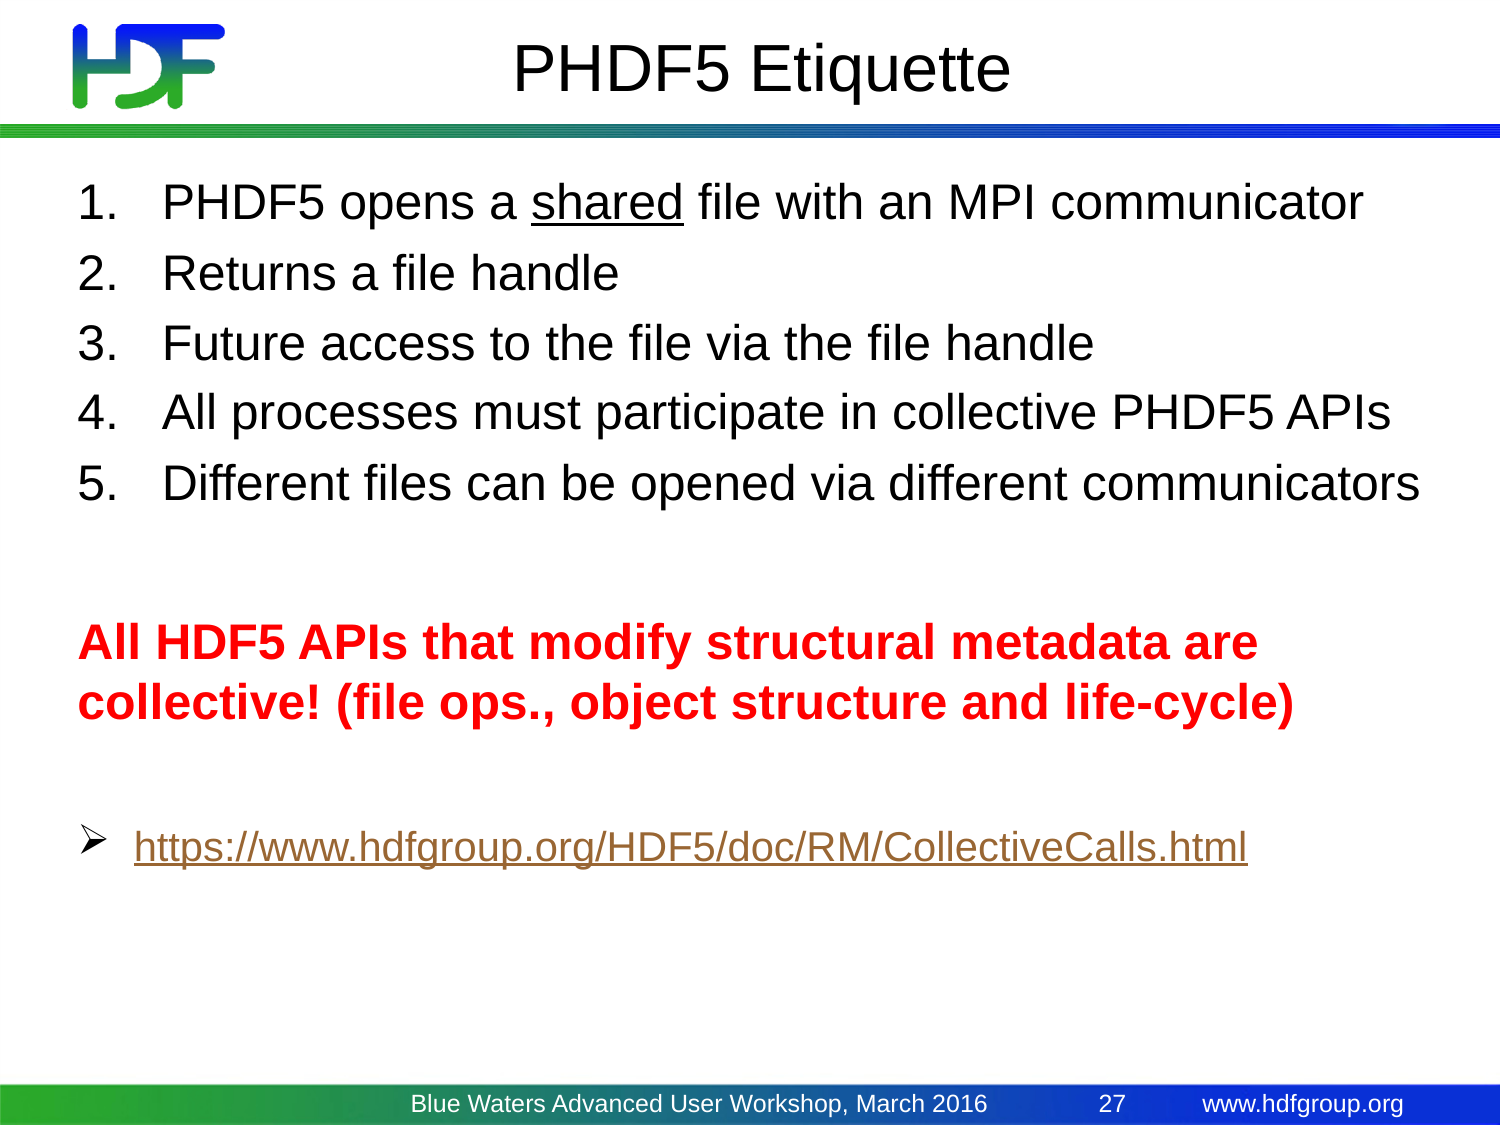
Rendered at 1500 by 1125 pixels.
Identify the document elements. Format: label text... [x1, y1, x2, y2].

footer Blue Waters Advanced User Workshop, March 2016 [374, 1087, 1026, 1125]
title PHDF5 Etiquette [187, 24, 1338, 113]
picture [0, 0, 1500, 1125]
slide_number 27 [1049, 1087, 1176, 1125]
list PHDF5 opens a shared file with an MPI communicator Returns a file handle Future access to the file via the file handle All processes must participate in collective PHDF5 APIs Different files can be opened via different communicators All HDF5 APIs that modify structural metadata are collective! (file ops., object structure and life-cycle) https://www.hdfgroup.org/HDF5/doc/RM/CollectiveCalls.html [62, 162, 1450, 1063]
